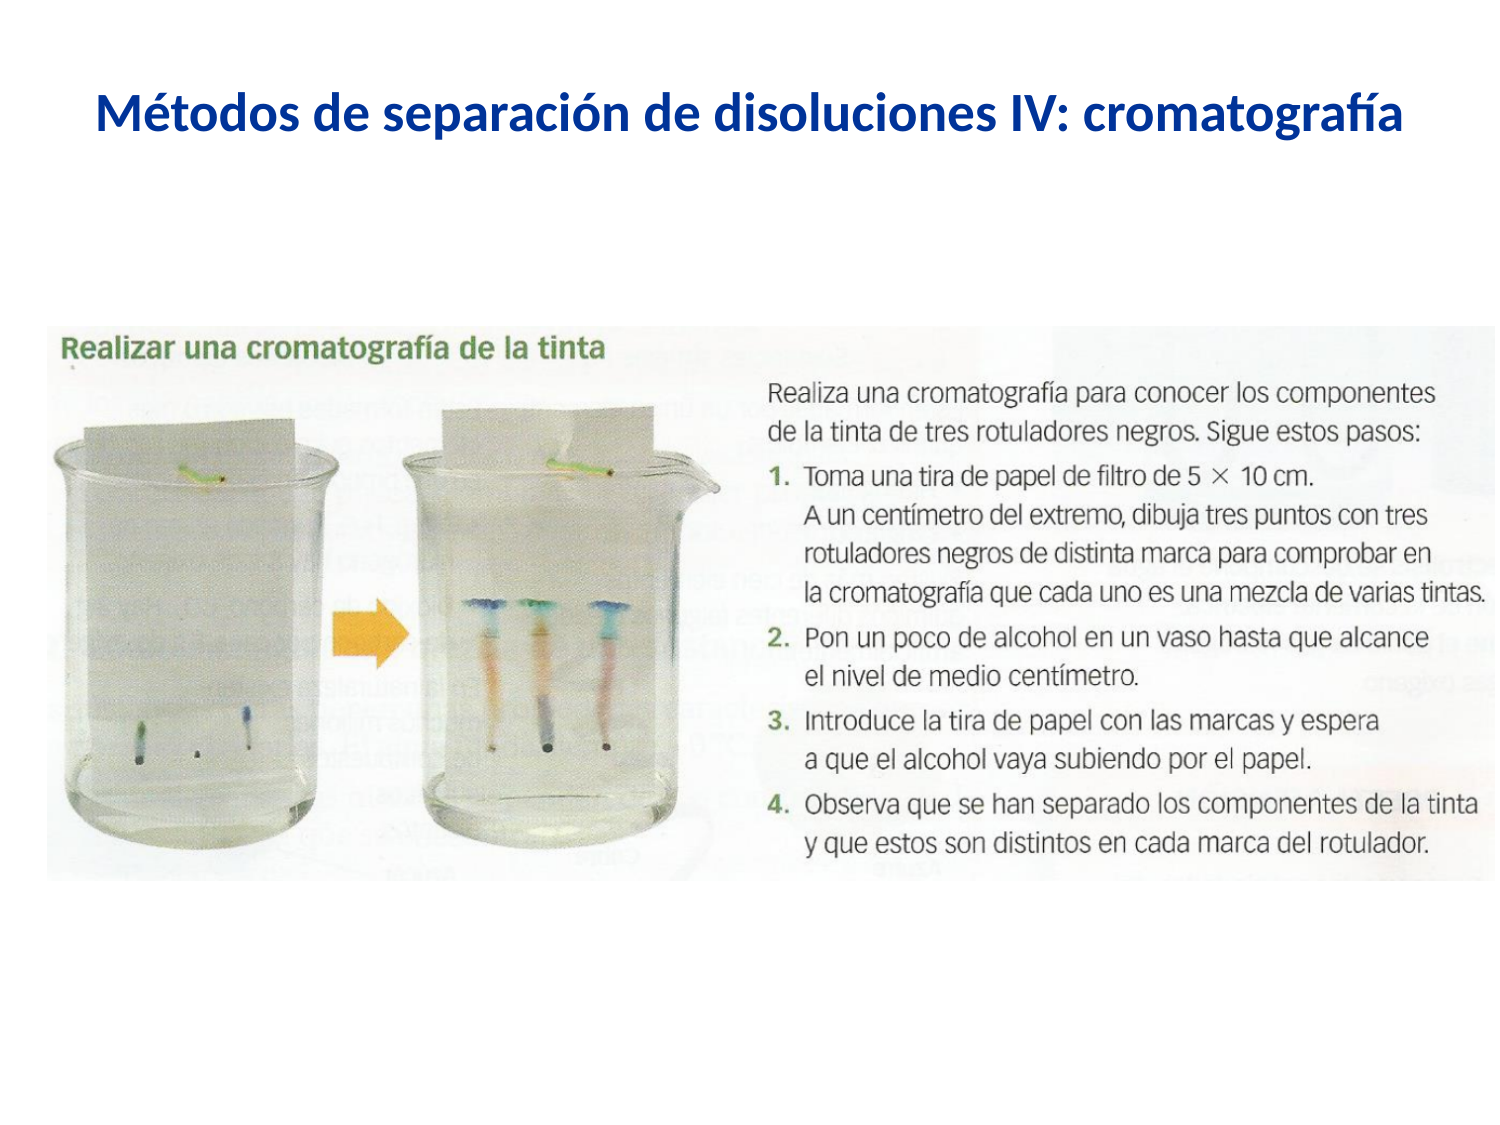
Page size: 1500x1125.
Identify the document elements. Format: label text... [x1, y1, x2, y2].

text_box Métodos de separación de disoluciones IV: cromatografía [74, 45, 1425, 173]
picture [47, 326, 1496, 881]
